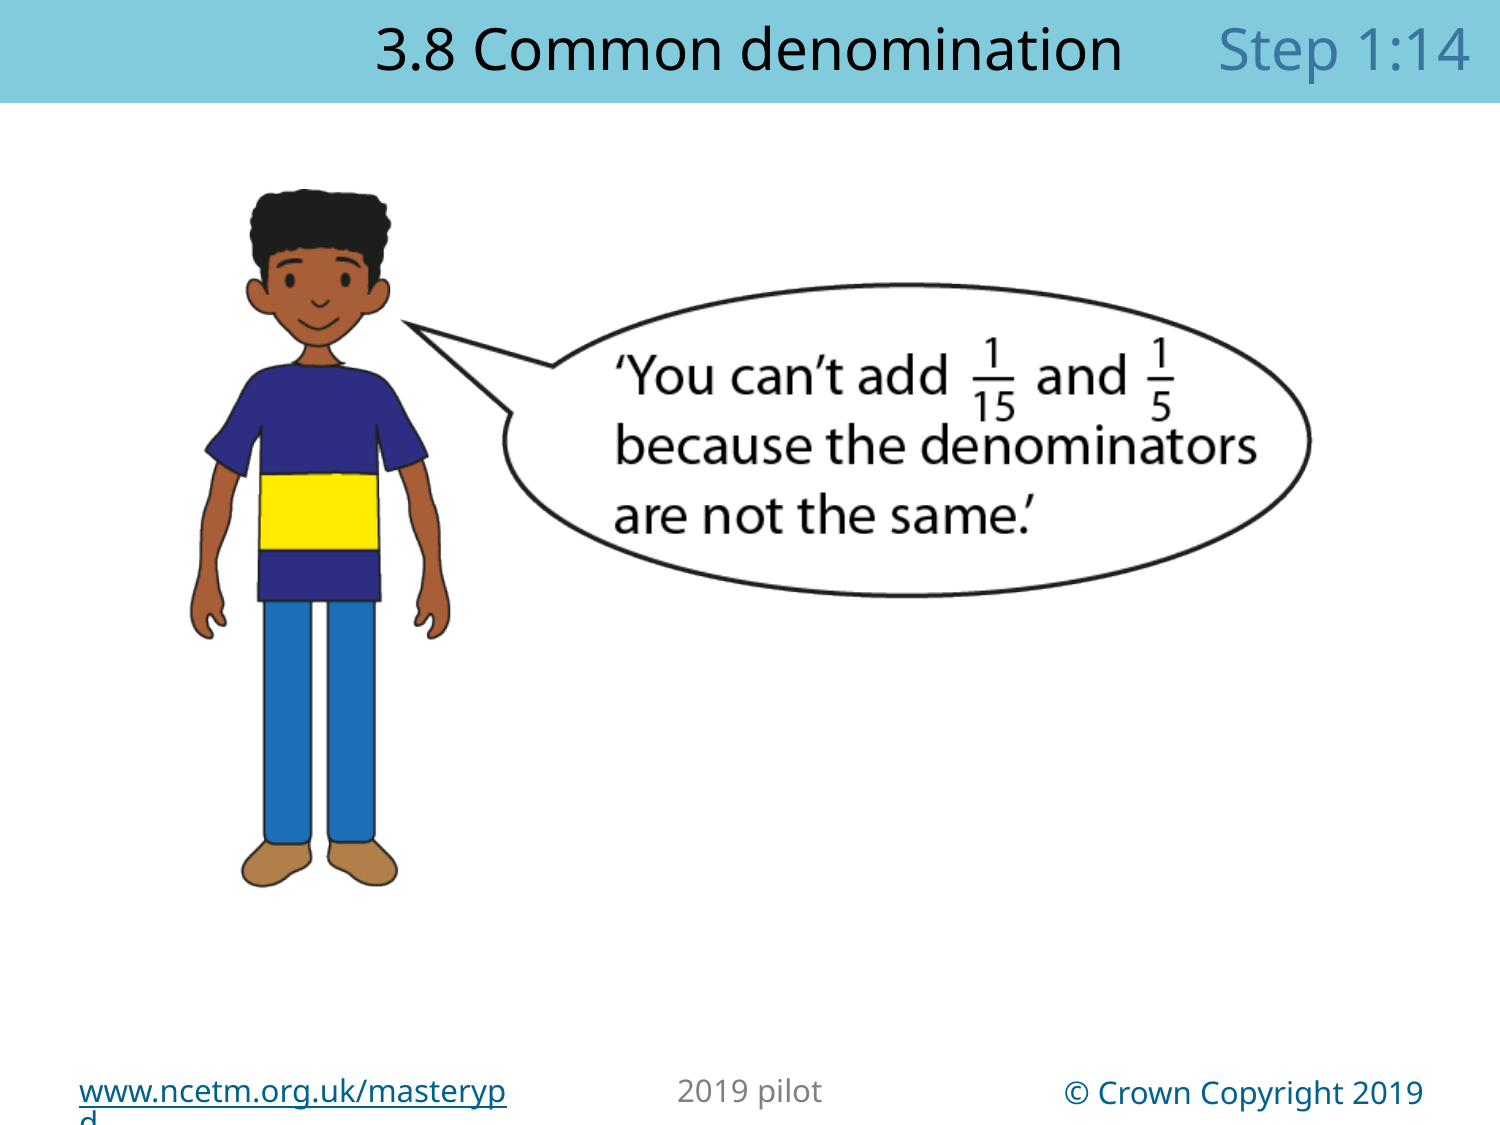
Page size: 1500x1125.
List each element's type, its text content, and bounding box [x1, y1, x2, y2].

picture [101, 189, 1399, 936]
list Step 1:14 [0, 0, 1500, 104]
